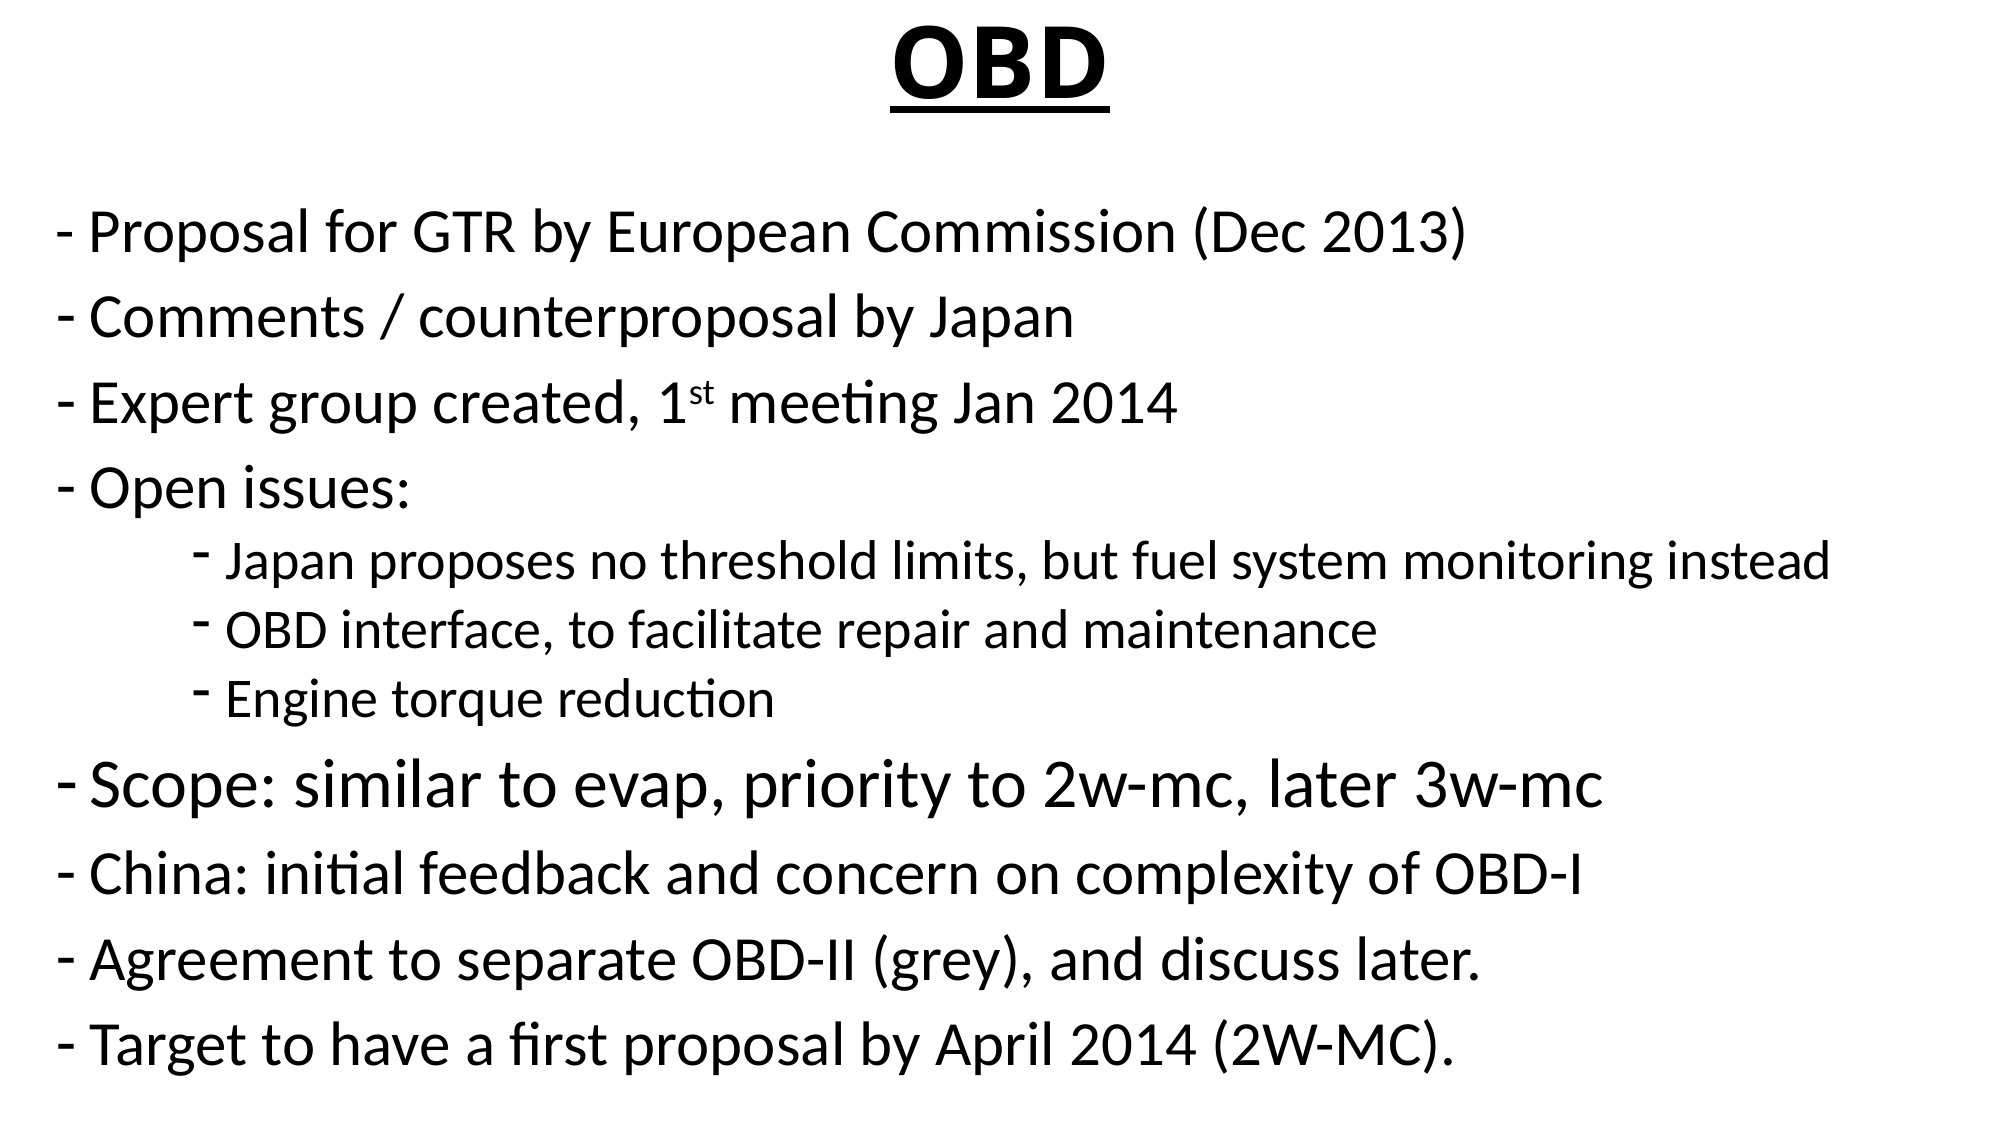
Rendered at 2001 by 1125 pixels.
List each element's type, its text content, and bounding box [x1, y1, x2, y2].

title OBD [137, 19, 1863, 113]
list - Proposal for GTR by European Commission (Dec 2013) Comments / counterproposal by Japan Expert group created, 1st meeting Jan 2014 Open issues: Japan proposes no threshold limits, but fuel system monitoring instead OBD interface, to facilitate repair and maintenance Engine torque reduction Scope: similar to evap, priority to 2w-mc, later 3w-mc China: initial feedback and concern on complexity of OBD-I Agreement to separate OBD-II (grey), and discuss later. Target to have a first proposal by April 2014 (2W-MC). [40, 190, 1950, 1094]
